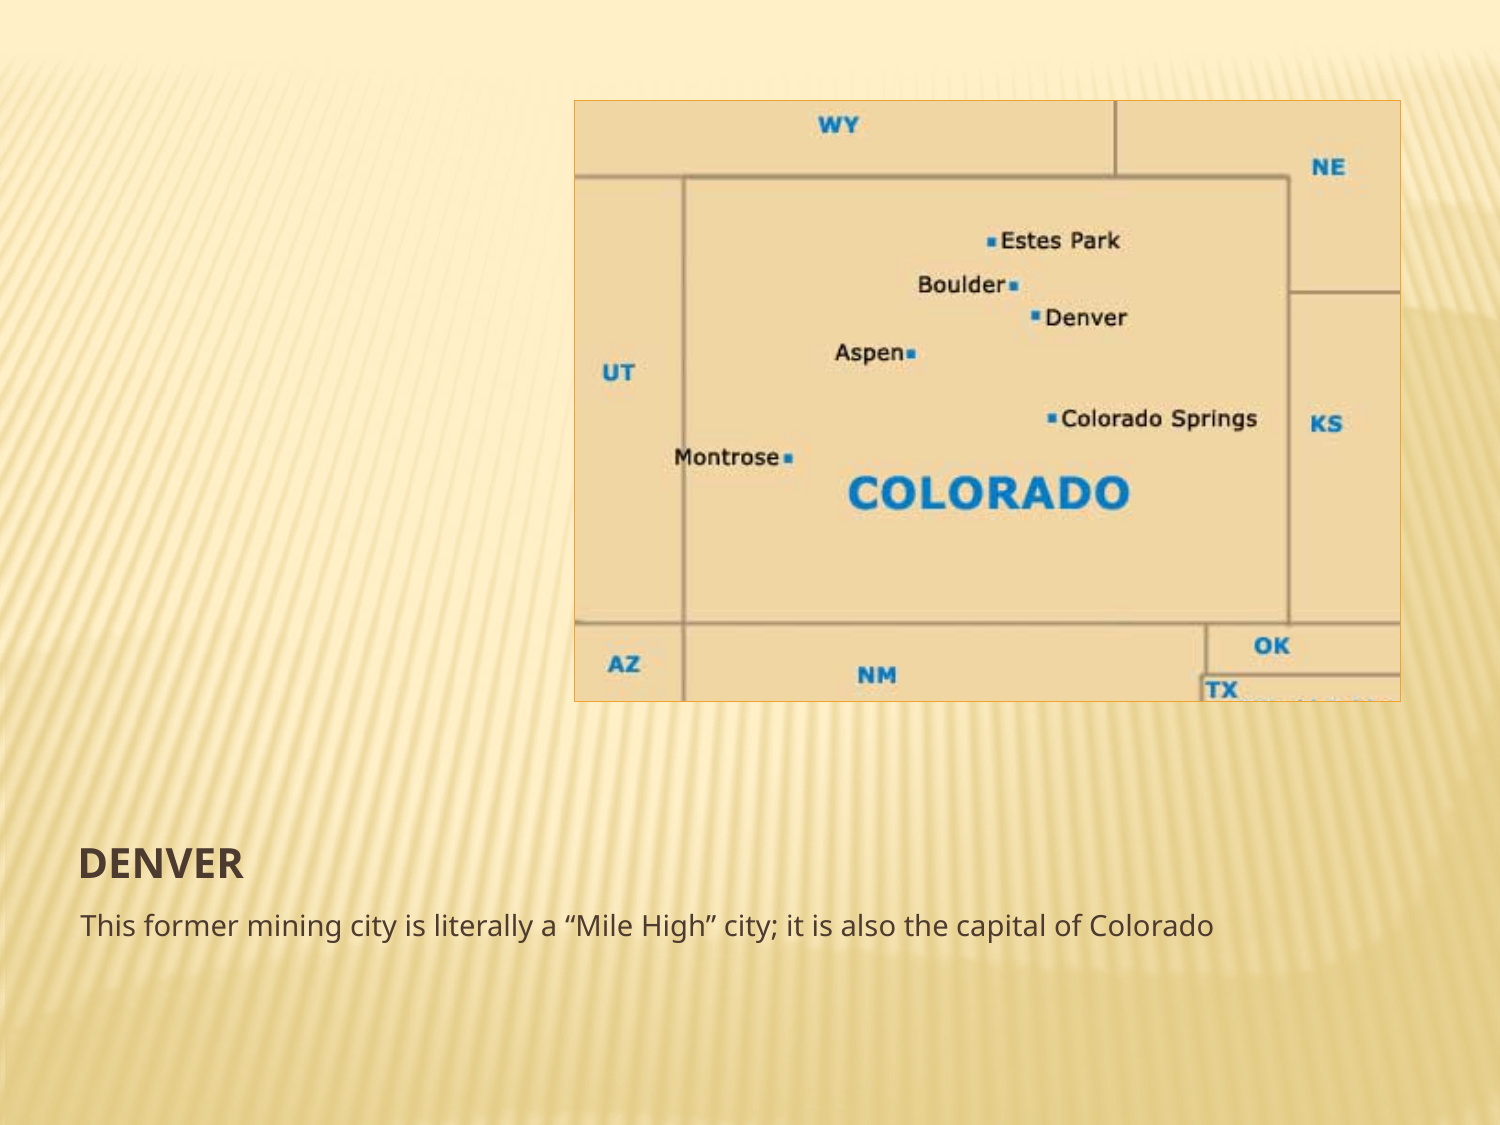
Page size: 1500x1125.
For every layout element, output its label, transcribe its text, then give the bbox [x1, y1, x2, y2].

list This former mining city is literally a “Mile High” city; it is also the capital of Colorado [62, 907, 1325, 1034]
title Denver [62, 819, 1025, 905]
picture [574, 100, 1401, 702]
